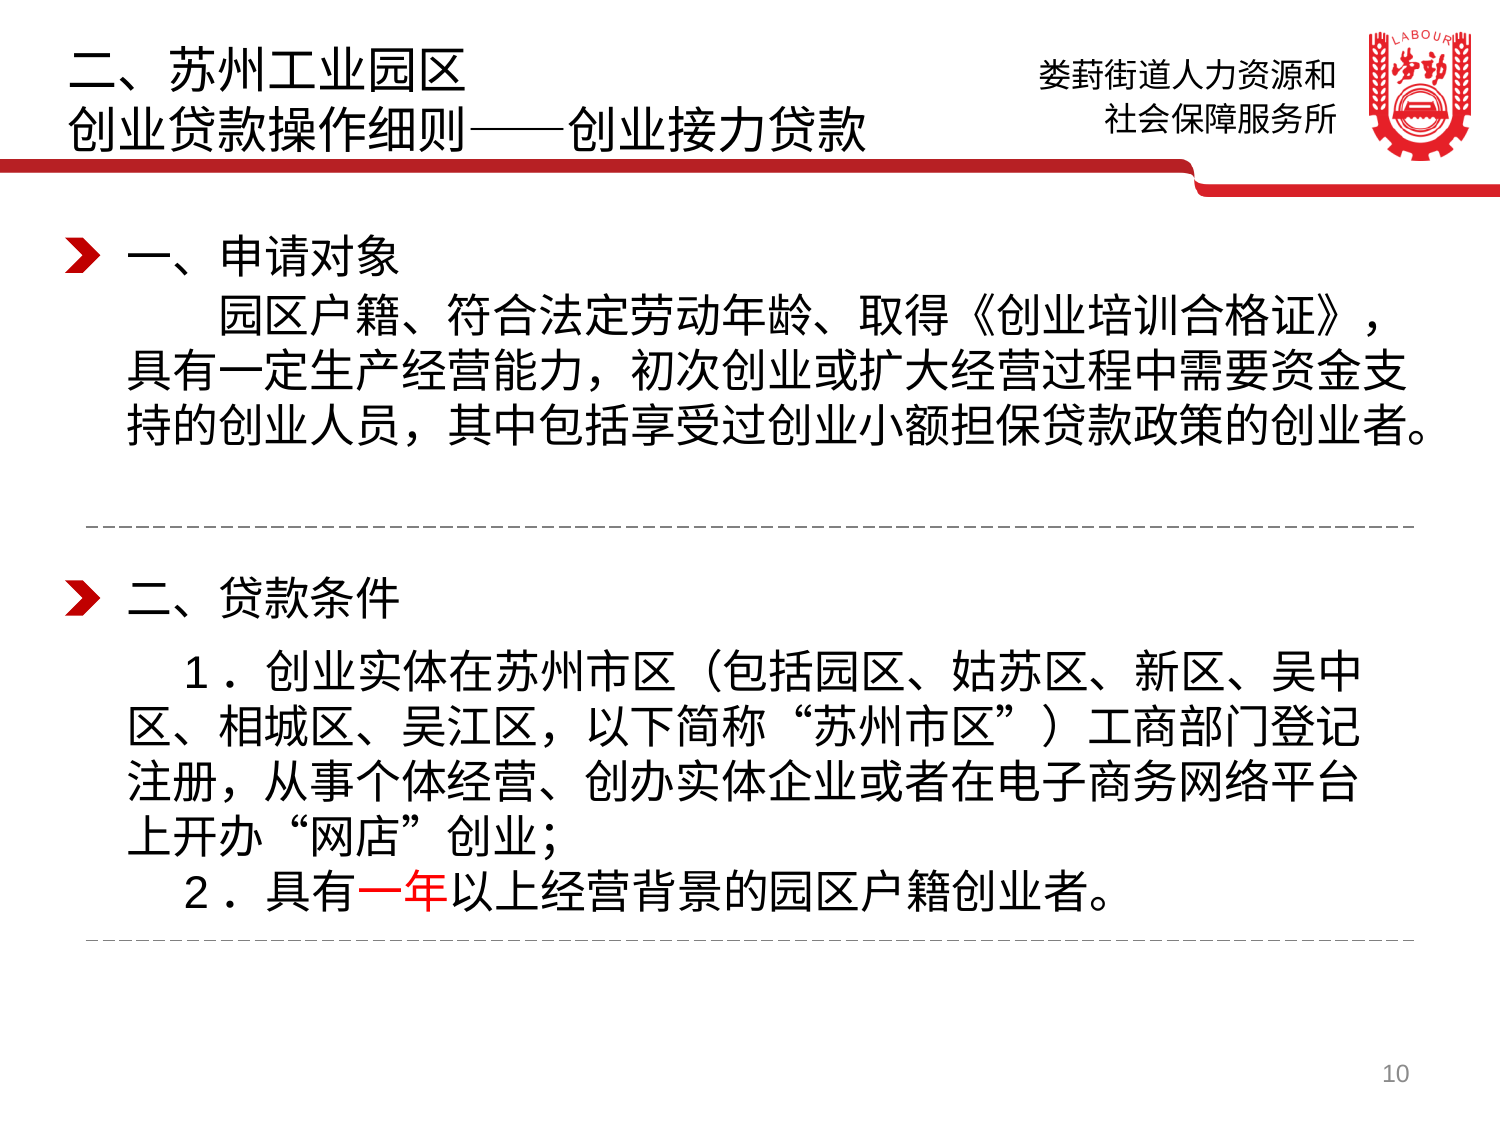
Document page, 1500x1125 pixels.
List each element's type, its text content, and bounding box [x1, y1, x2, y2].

text_box 一、申请对象 [112, 219, 550, 278]
text_box 二、贷款条件 [112, 562, 526, 633]
text_box 1．创业实体在苏州市区（包括园区、姑苏区、新区、吴中区、相城区、吴江区，以下简称“苏州市区”）工商部门登记注册，从事个体经营、创办实体企业或者在电子商务网络平台上开办“网店”创业； 2．具有一年以上经营背景的园区户籍创业者。 [112, 635, 1388, 926]
text_box [62, 578, 103, 618]
picture [0, 30, 1500, 197]
text_box 园区户籍、符合法定劳动年龄、取得《创业培训合格证》，具有一定生产经营能力，初次创业或扩大经营过程中需要资金支持的创业人员，其中包括享受过创业小额担保贷款政策的创业者。 [112, 278, 1424, 459]
slide_number 10 [1074, 1042, 1425, 1103]
text_box [62, 235, 103, 276]
text_box 二、苏州工业园区 创业贷款操作细则——创业接力贷款 [53, 30, 1010, 166]
